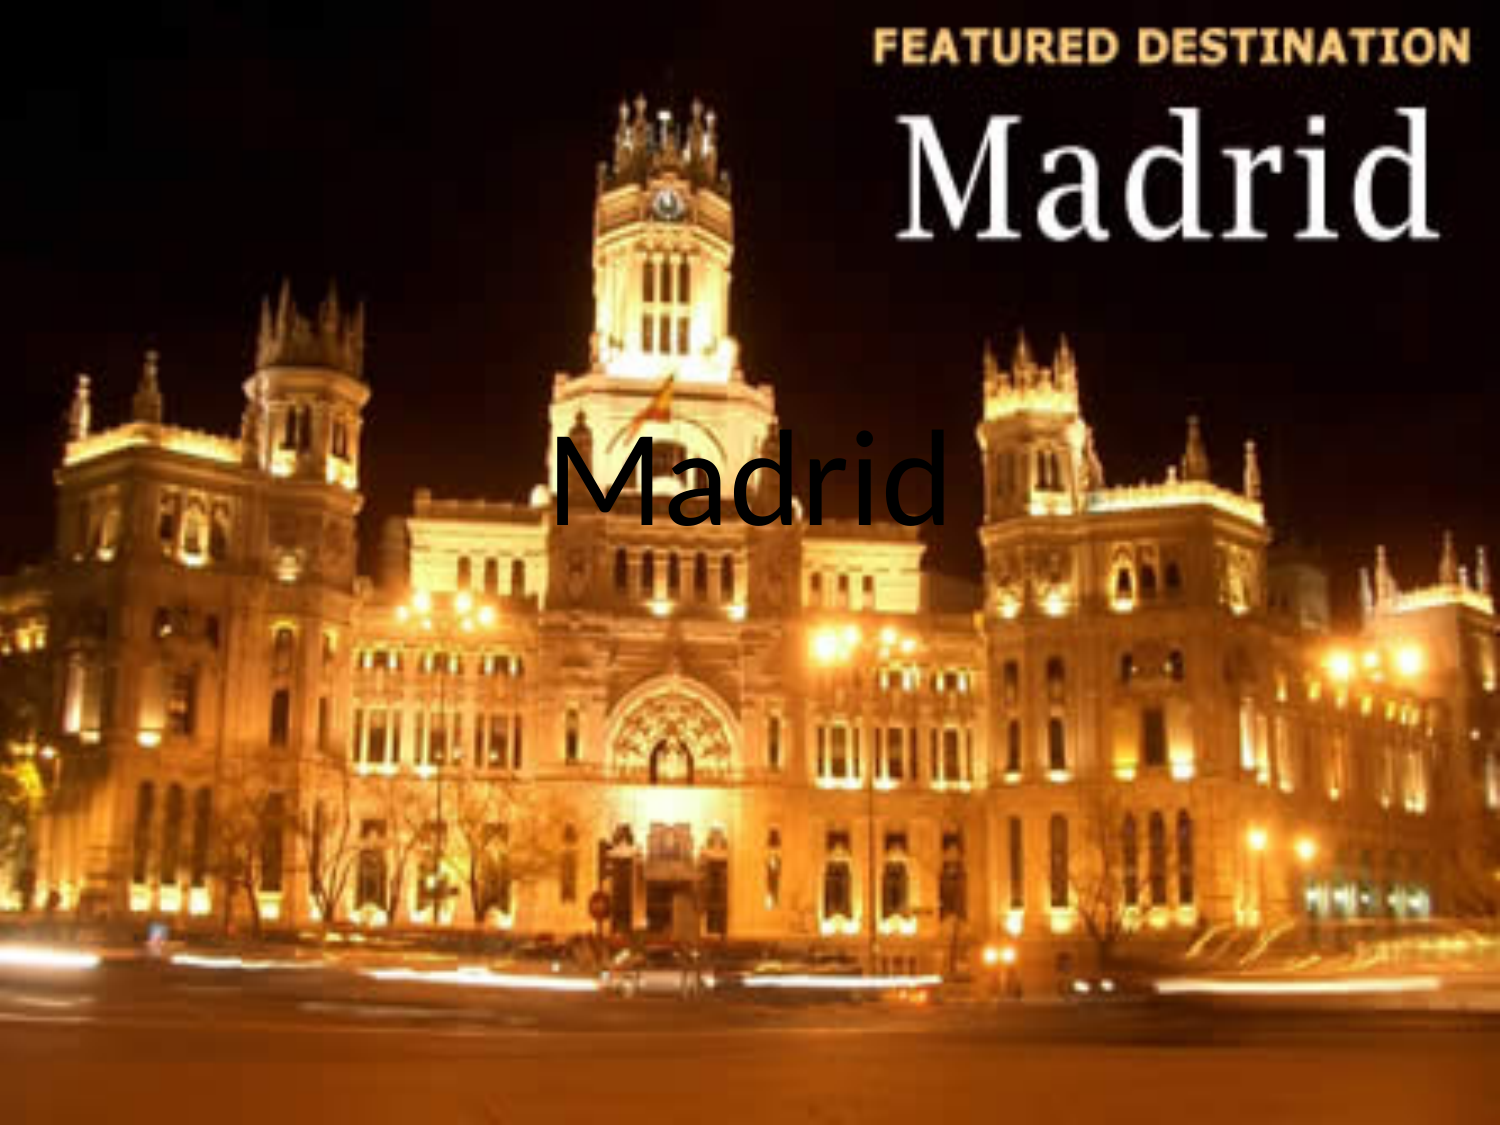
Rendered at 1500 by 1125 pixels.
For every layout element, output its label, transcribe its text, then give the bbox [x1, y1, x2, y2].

title Madrid [112, 349, 1388, 591]
picture [0, 0, 1500, 1125]
